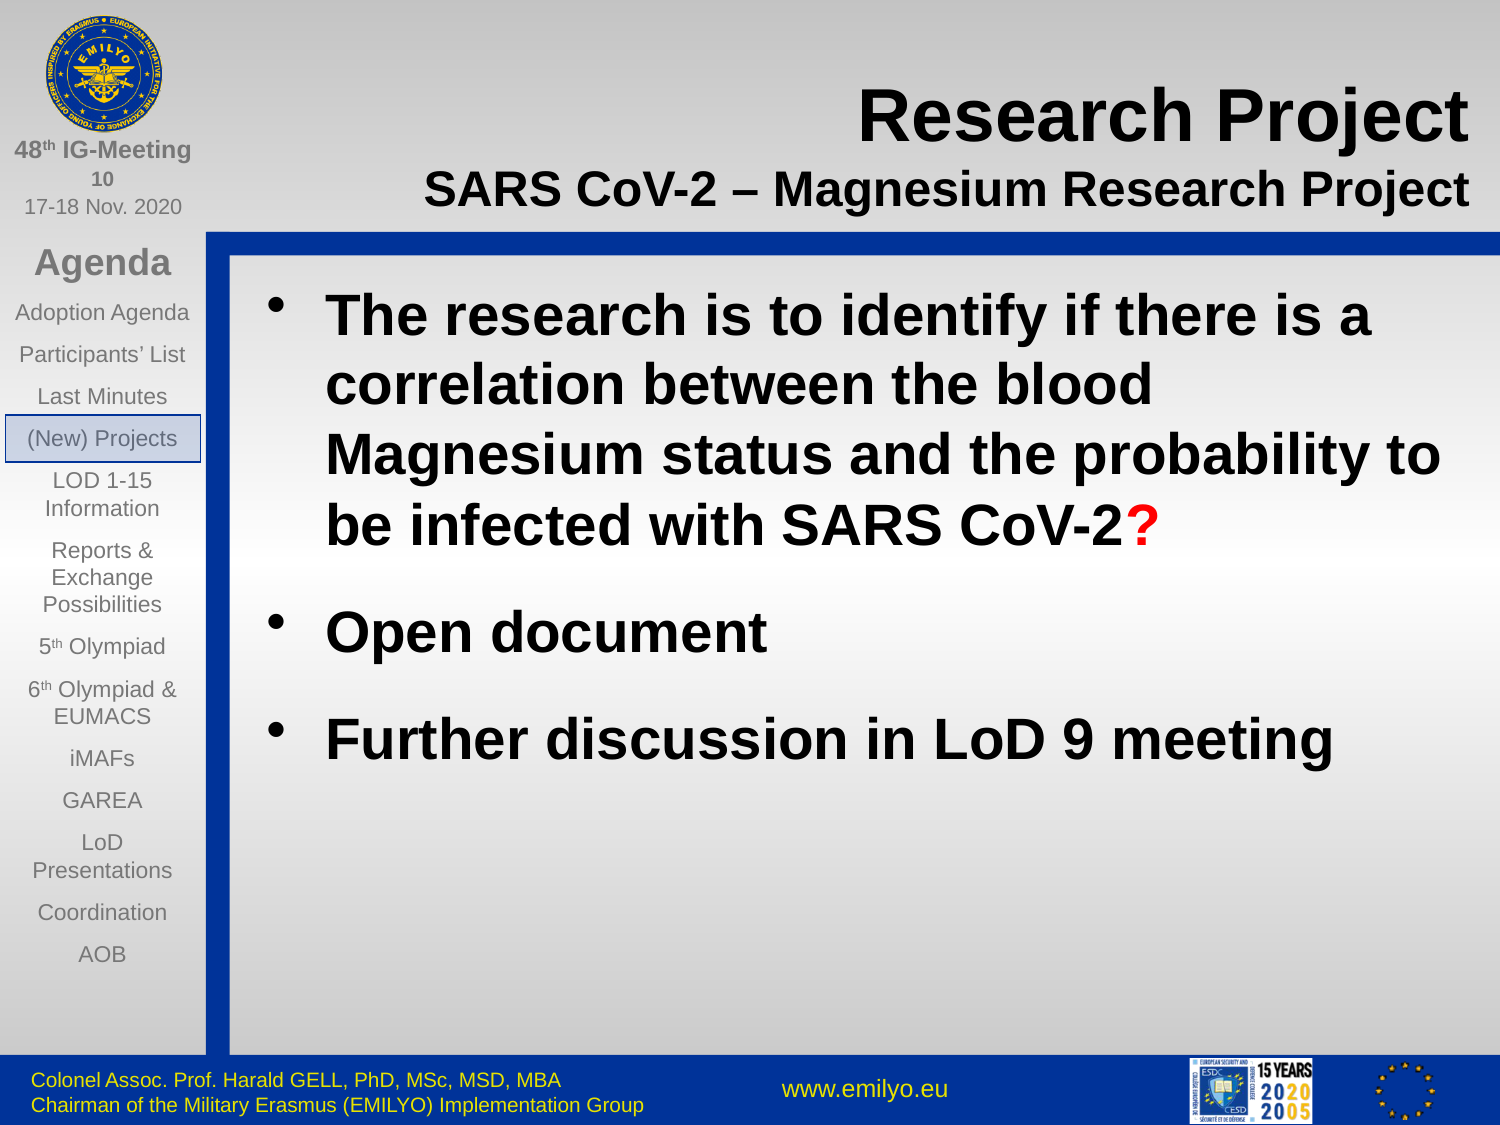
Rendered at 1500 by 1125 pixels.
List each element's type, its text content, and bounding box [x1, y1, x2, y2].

picture [45, 14, 163, 133]
title Research Project SARS CoV-2 – Magnesium Research Project [207, 28, 1471, 217]
picture [1189, 1058, 1313, 1124]
text_box [5, 415, 201, 463]
picture [1374, 1060, 1435, 1120]
list The research is to identify if there is a correlation between the blood Magnesium status and the probability to be infected with SARS CoV-2? Open document Further discussion in LoD 9 meeting [266, 270, 1466, 1039]
